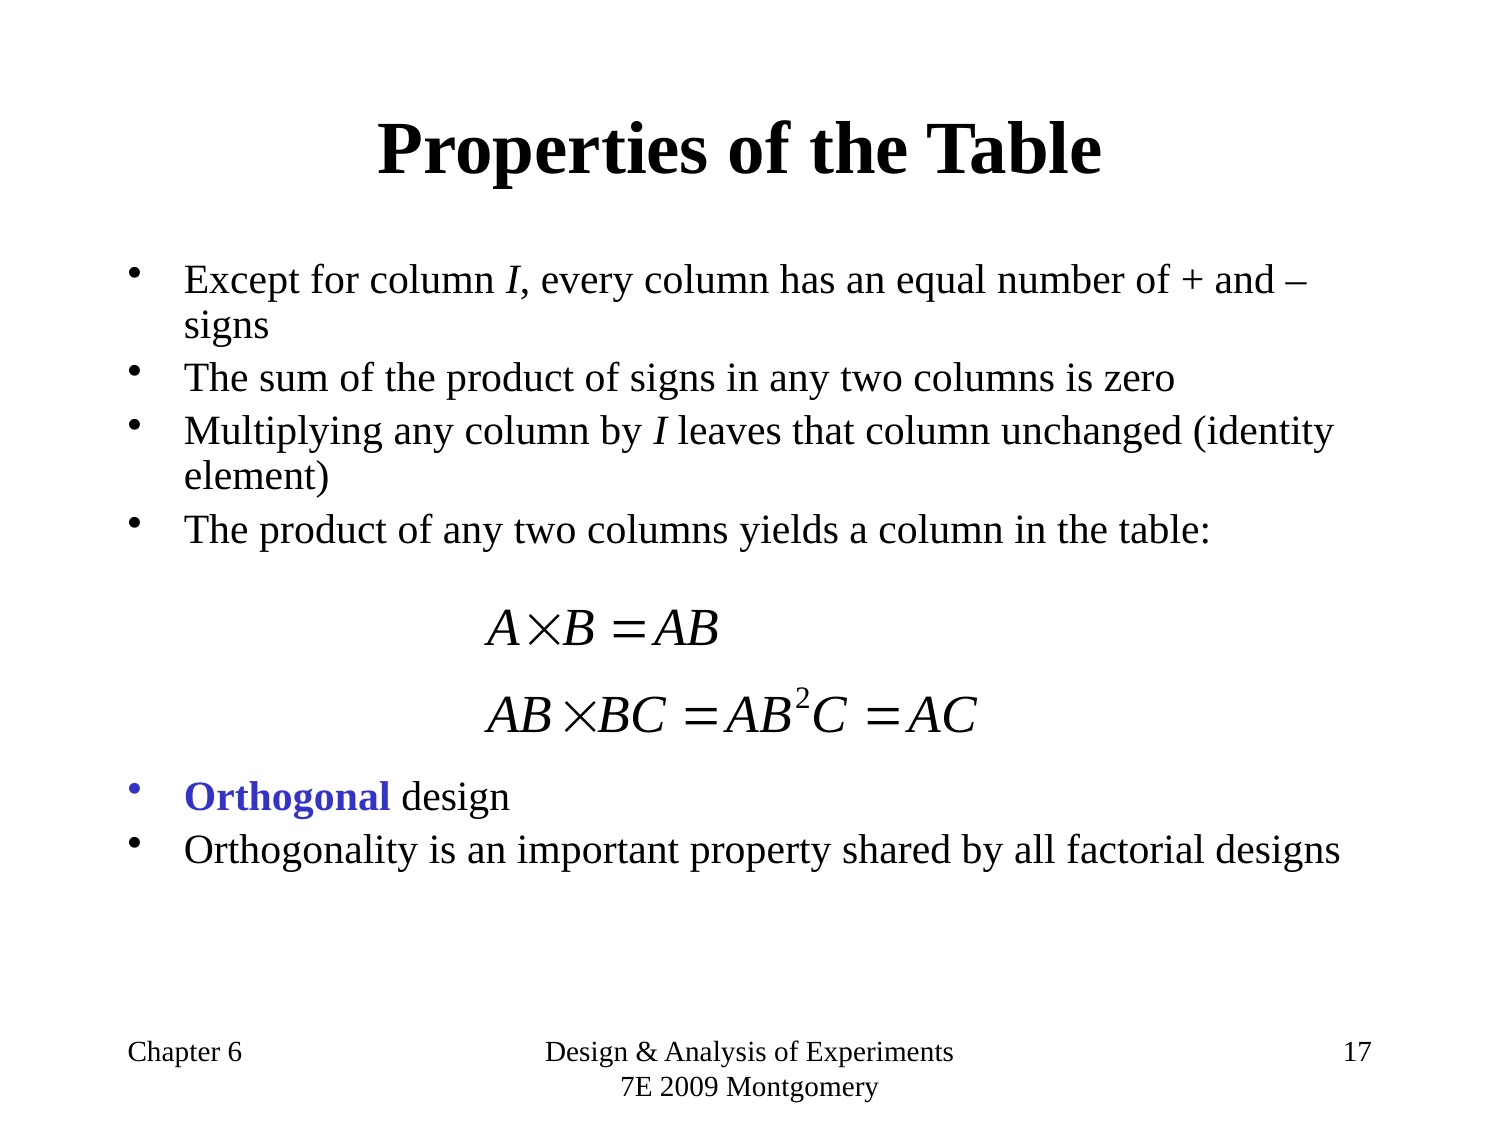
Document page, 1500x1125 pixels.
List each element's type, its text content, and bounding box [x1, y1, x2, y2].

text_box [474, 599, 988, 743]
title Properties of the Table [112, 49, 1388, 238]
slide_number Chapter 6 [112, 1024, 426, 1101]
list Except for column I, every column has an equal number of + and – signs The sum of the product of signs in any two columns is zero Multiplying any column by I leaves that column unchanged (identity element) The product of any two columns yields a column in the table: Orthogonal design Orthogonality is an important property shared by all factorial designs [112, 249, 1388, 926]
slide_number 17 [1074, 1024, 1388, 1101]
footer Design & Analysis of Experiments 7E 2009 Montgomery [512, 1024, 988, 1101]
